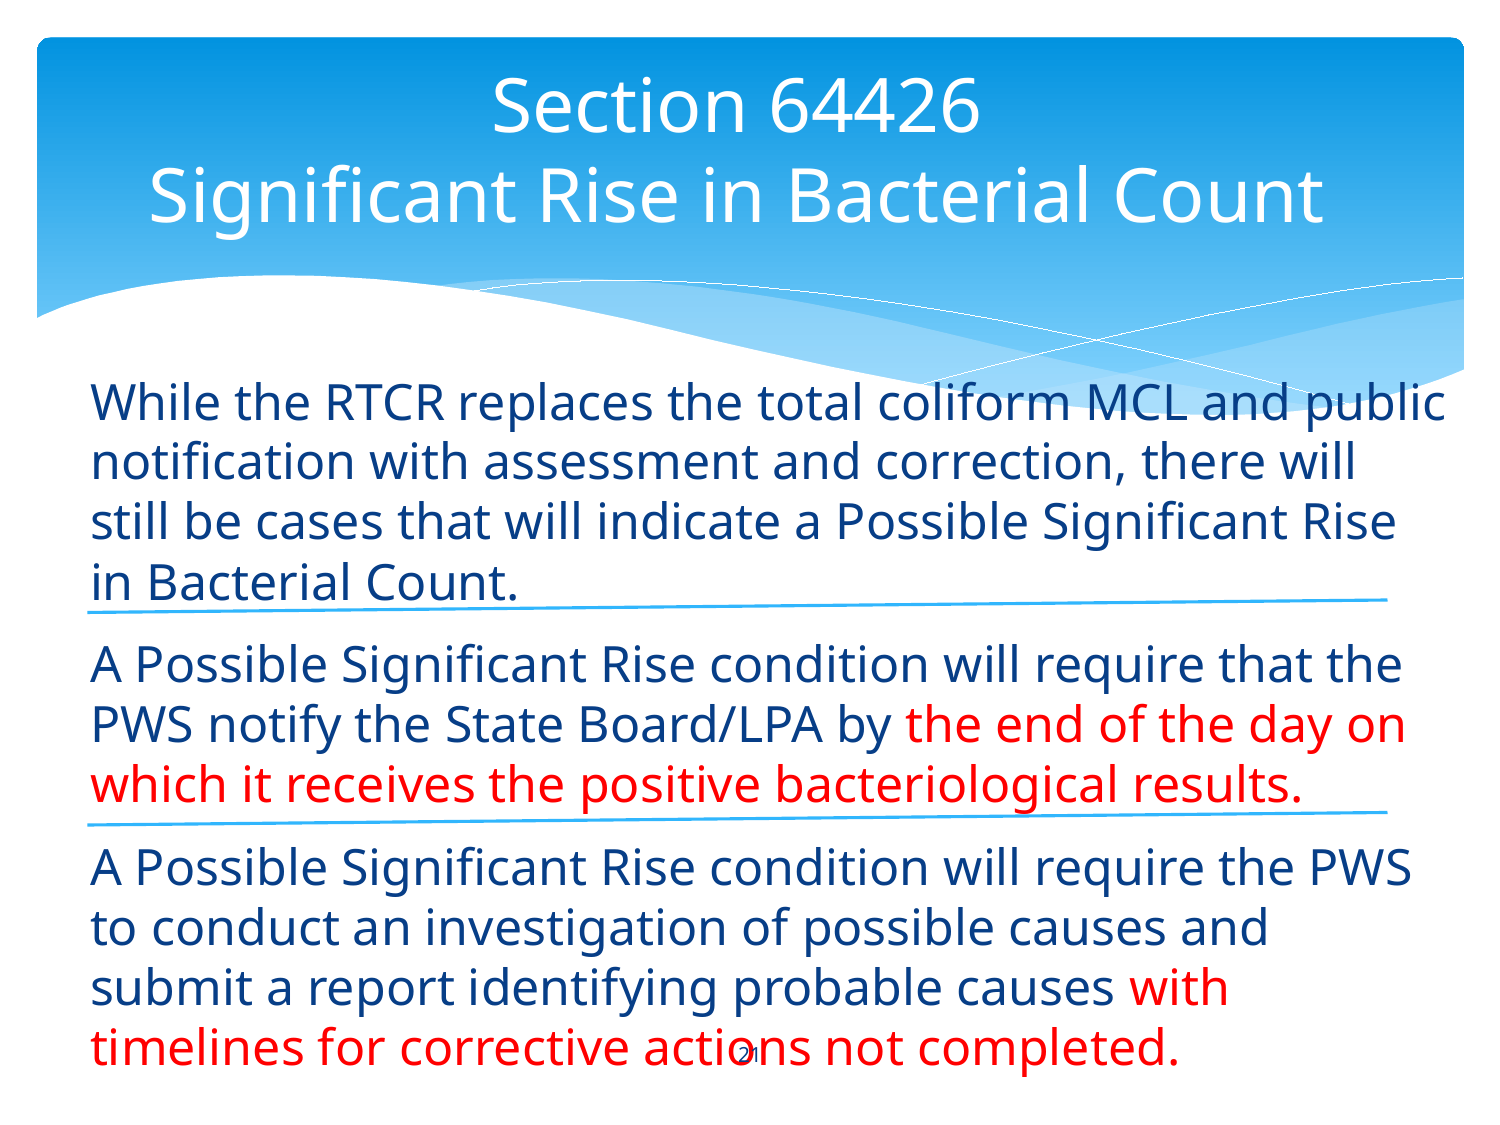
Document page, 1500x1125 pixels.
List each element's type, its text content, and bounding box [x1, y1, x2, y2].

text_box Section 64426 Significant Rise in Bacterial Count [93, 49, 1381, 290]
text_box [87, 812, 1388, 826]
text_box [87, 599, 1388, 613]
slide_number 21 [654, 1025, 846, 1086]
list While the RTCR replaces the total coliform MCL and public notification with assessment and correction, there will still be cases that will indicate a Possible Significant Rise in Bacterial Count. A Possible Significant Rise condition will require that the PWS notify the State Board/LPA by the end of the day on which it receives the positive bacteriological results. A Possible Significant Rise condition will require the PWS to conduct an investigation of possible causes and submit a report identifying probable causes with timelines for corrective actions not completed. [75, 362, 1463, 1000]
